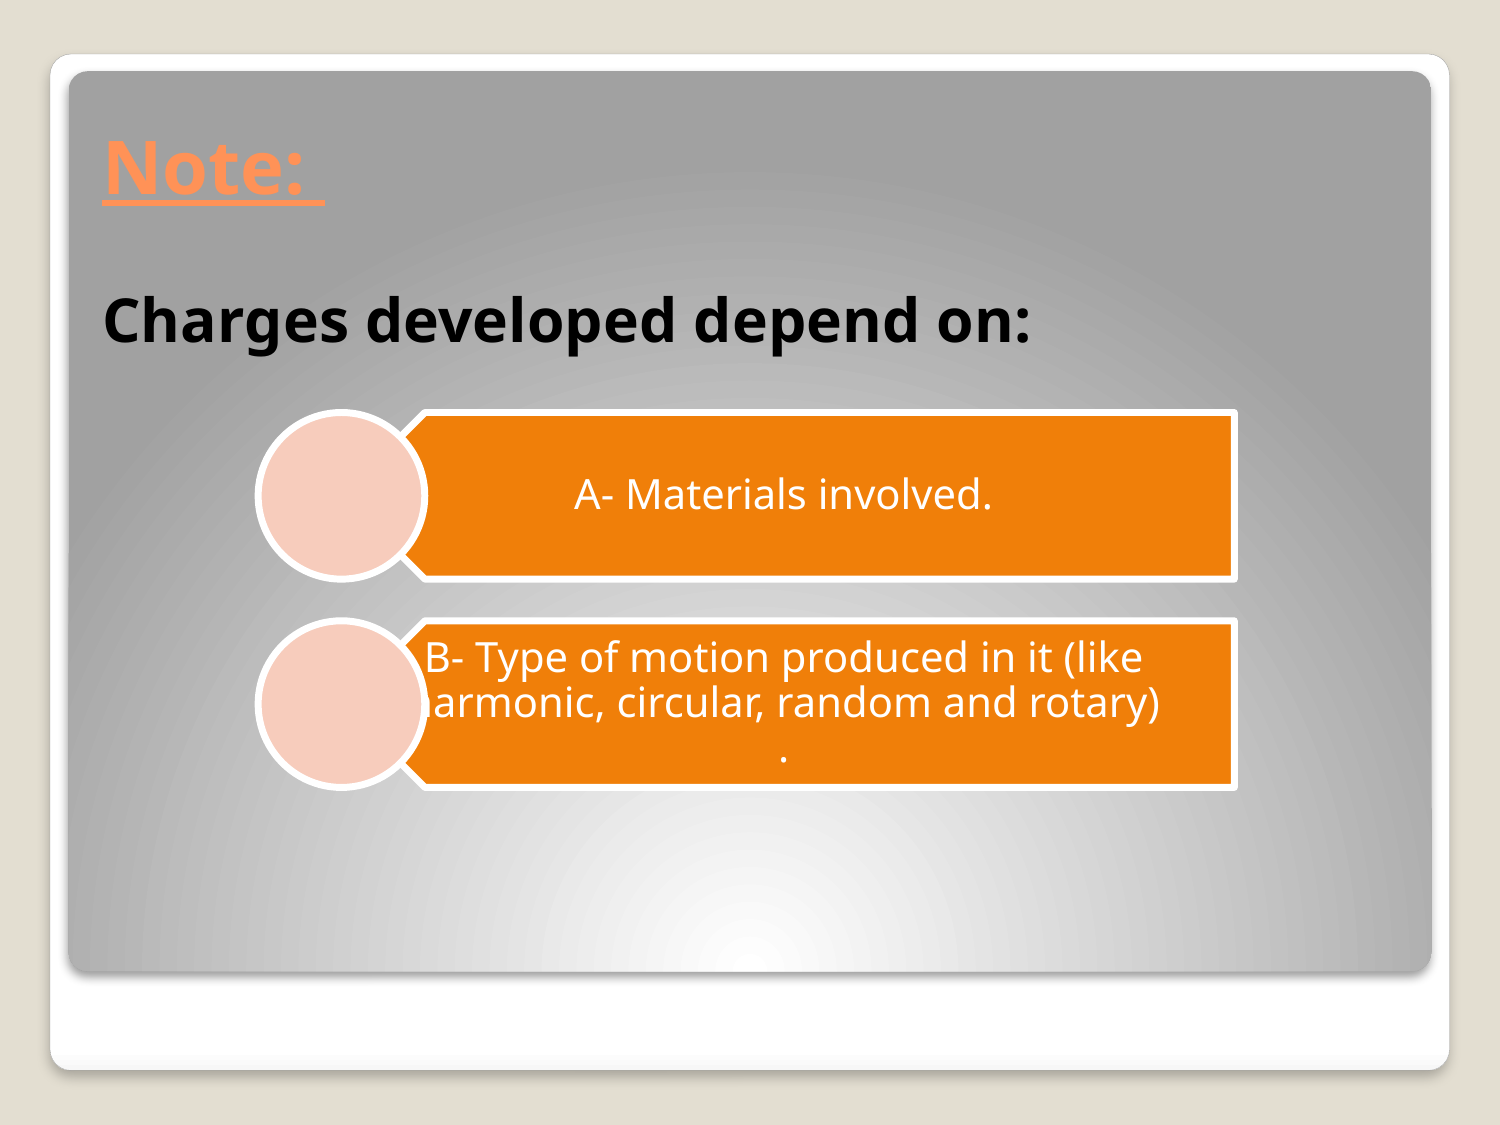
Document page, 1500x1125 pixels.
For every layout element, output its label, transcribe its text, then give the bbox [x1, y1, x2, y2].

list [74, 412, 1418, 788]
title Note: Charges developed depend on: [87, 112, 1430, 363]
